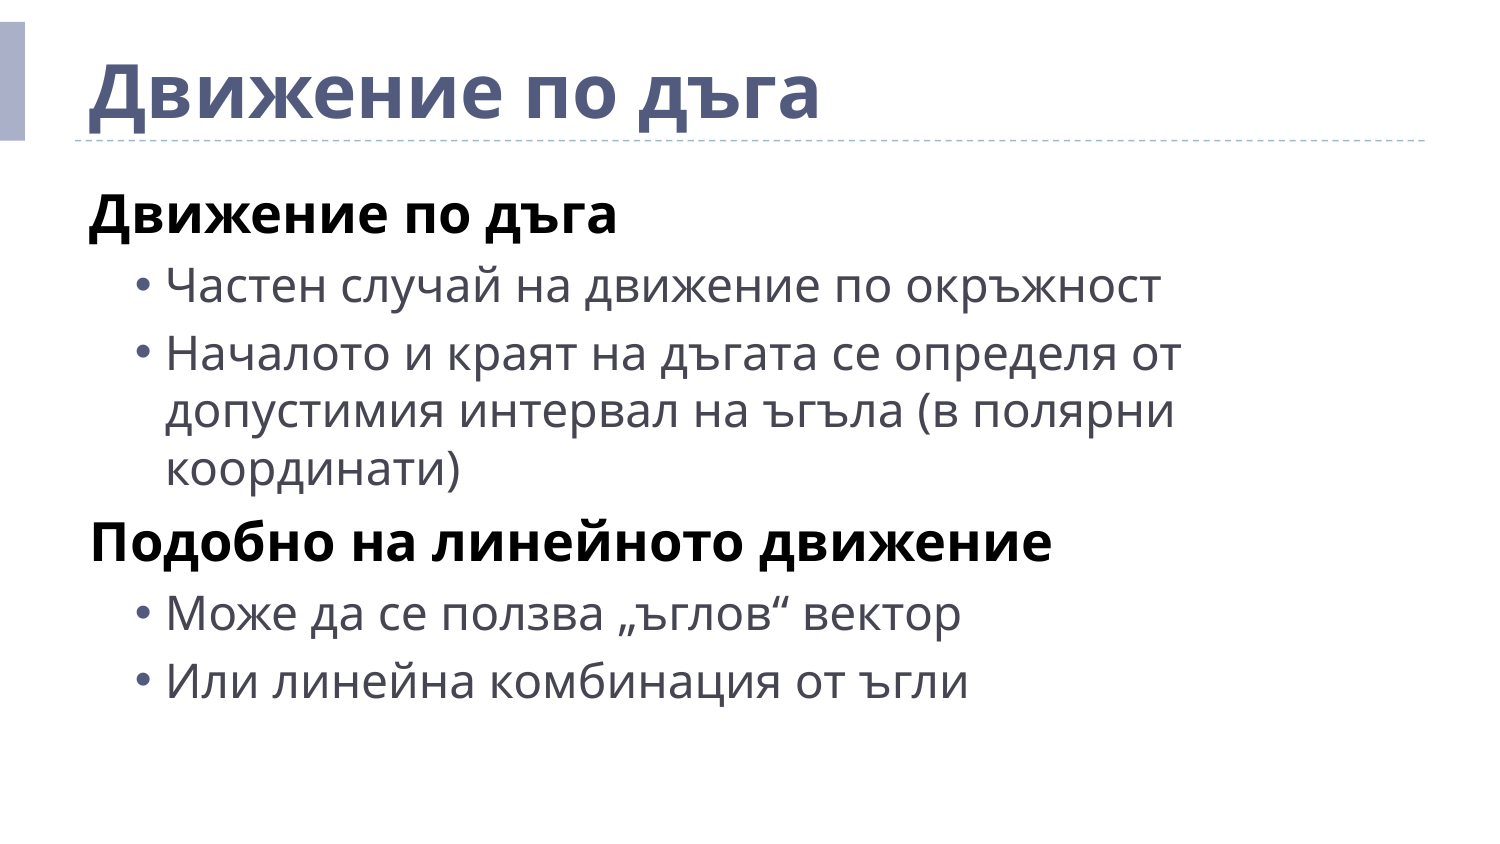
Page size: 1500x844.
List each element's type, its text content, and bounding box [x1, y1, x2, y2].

list Движение по дъга Частен случай на движение по окръжност Началото и краят на дъгата се определя от допустимия интервал на ъгъла (в полярни координати) Подобно на линейното движение Може да се ползва „ъглов“ вектор Или линейна комбинация от ъгли [75, 171, 1475, 835]
title Движение по дъга [75, 18, 1475, 141]
